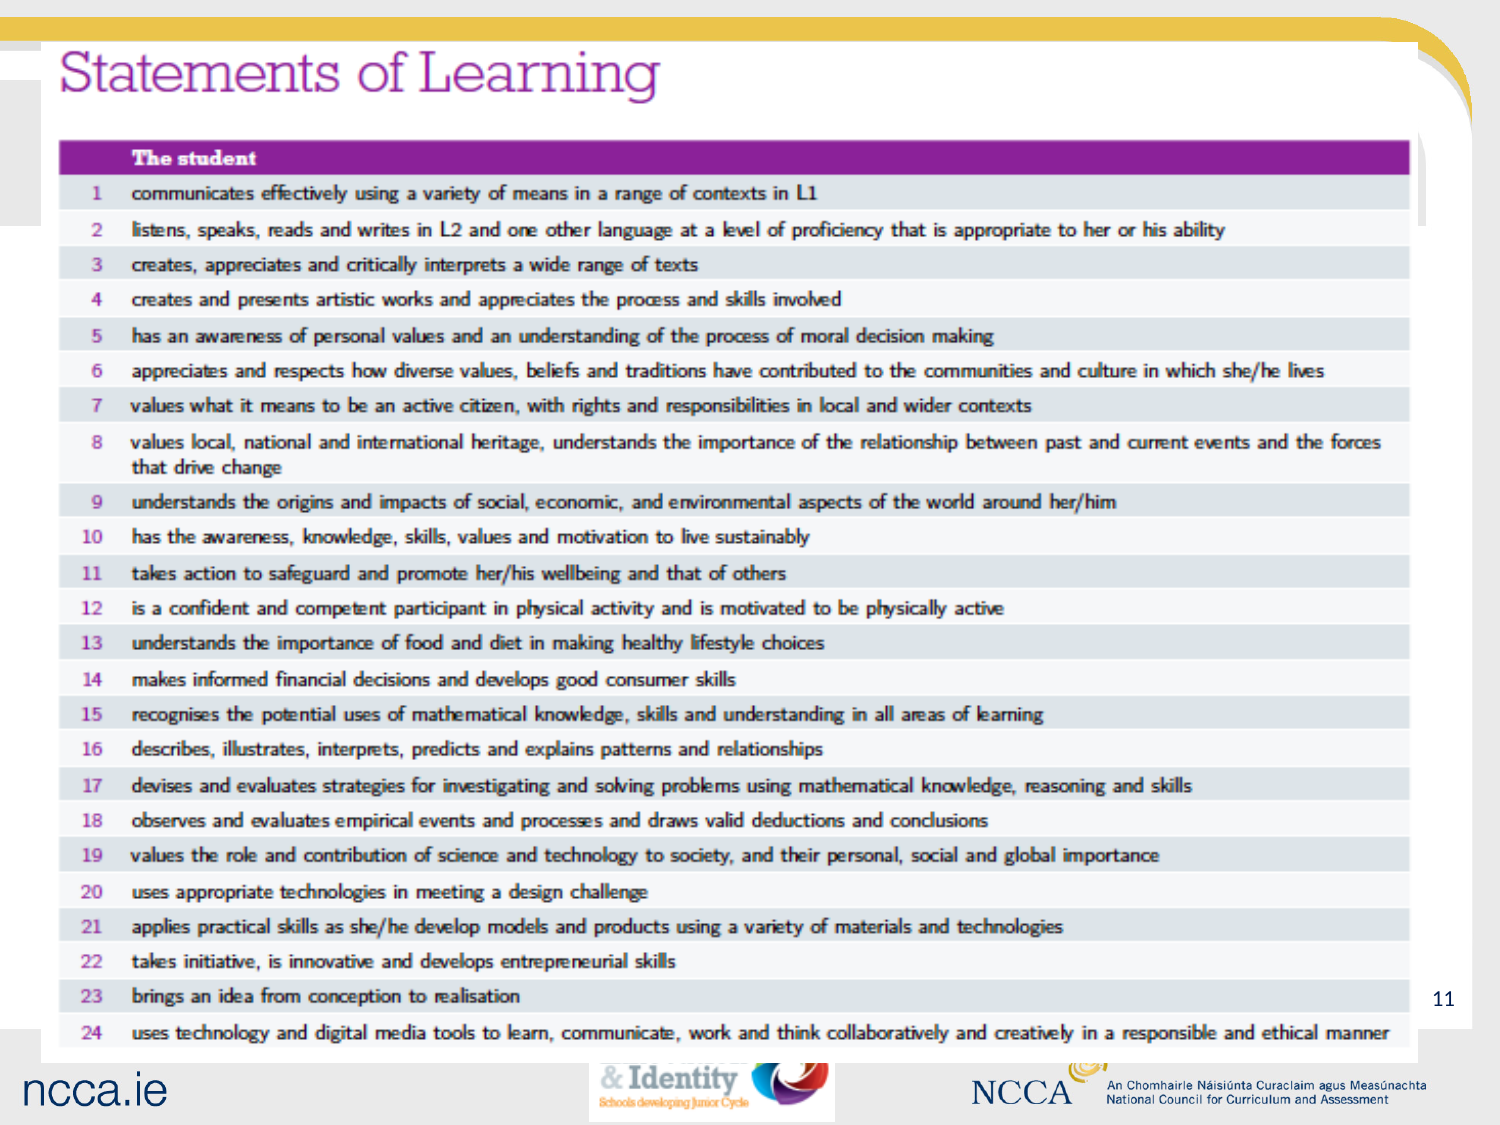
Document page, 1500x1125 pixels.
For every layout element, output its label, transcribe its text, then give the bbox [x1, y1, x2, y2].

slide_number 10 [1421, 967, 1471, 1028]
picture [0, 0, 1500, 1125]
